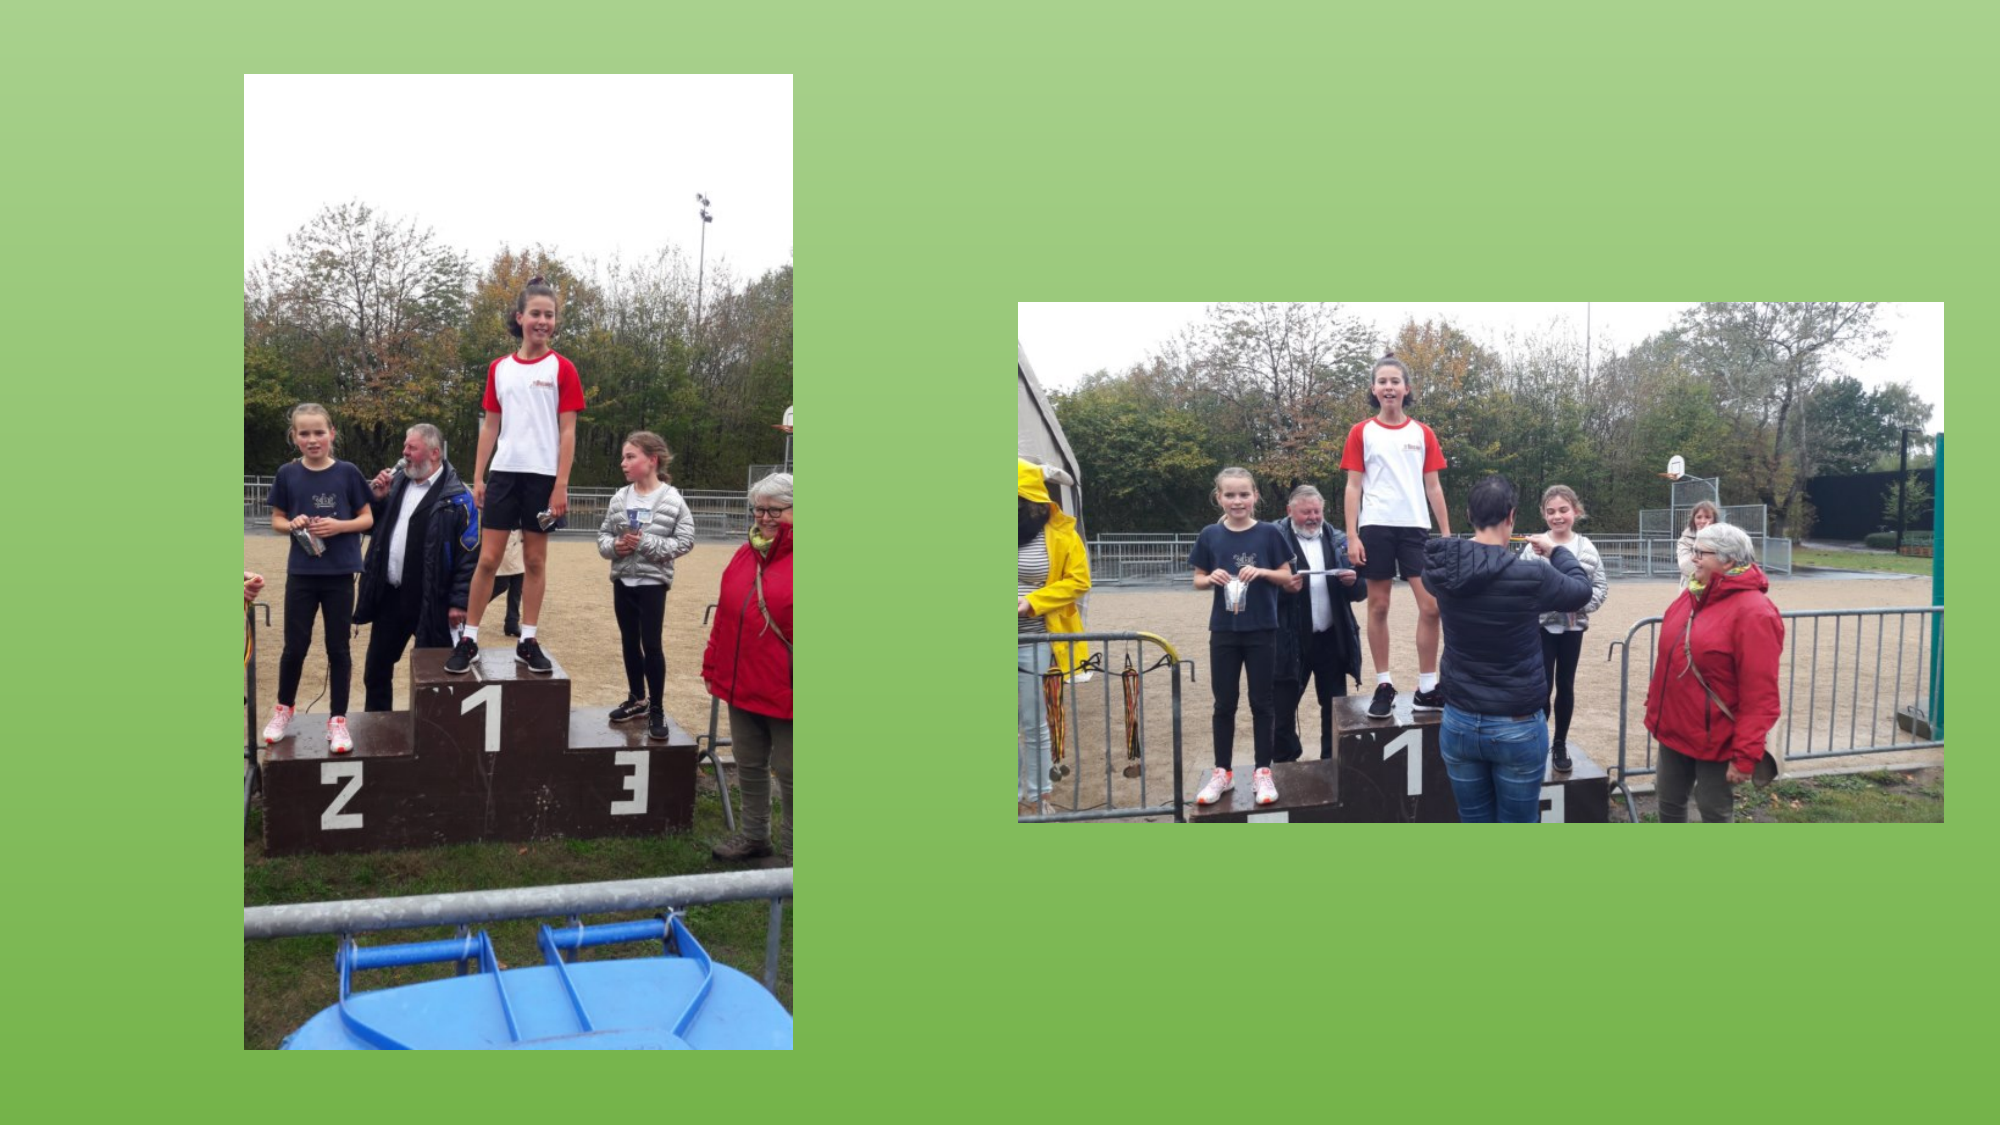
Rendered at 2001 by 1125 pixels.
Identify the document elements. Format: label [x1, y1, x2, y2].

picture [1018, 302, 1944, 823]
picture [244, 74, 793, 1050]
